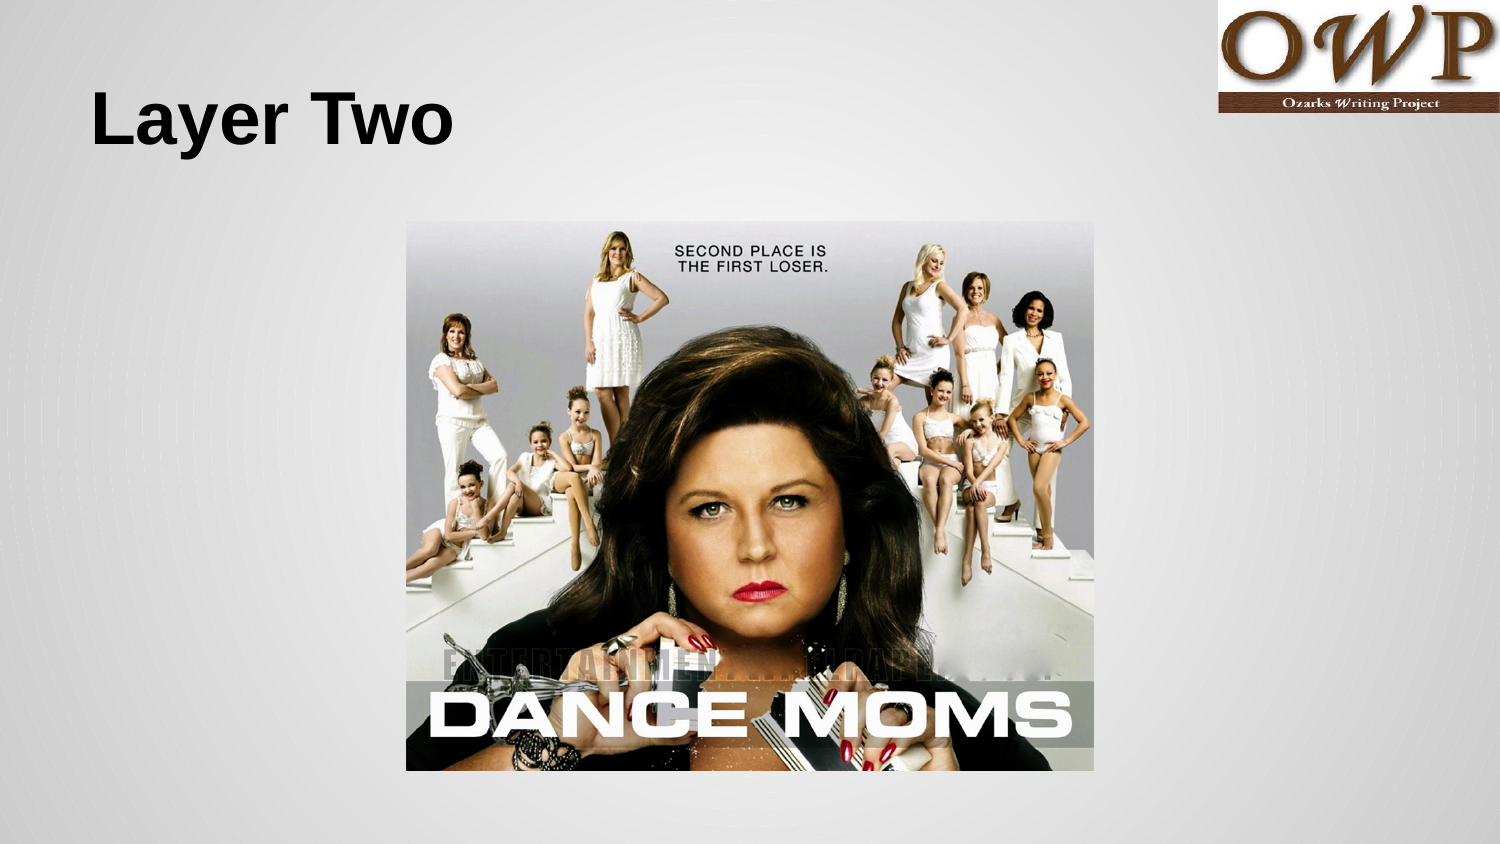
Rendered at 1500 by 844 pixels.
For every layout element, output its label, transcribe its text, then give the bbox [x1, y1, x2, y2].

title Layer Two [75, 33, 1425, 175]
picture [1218, 0, 1500, 113]
picture [405, 221, 1094, 771]
